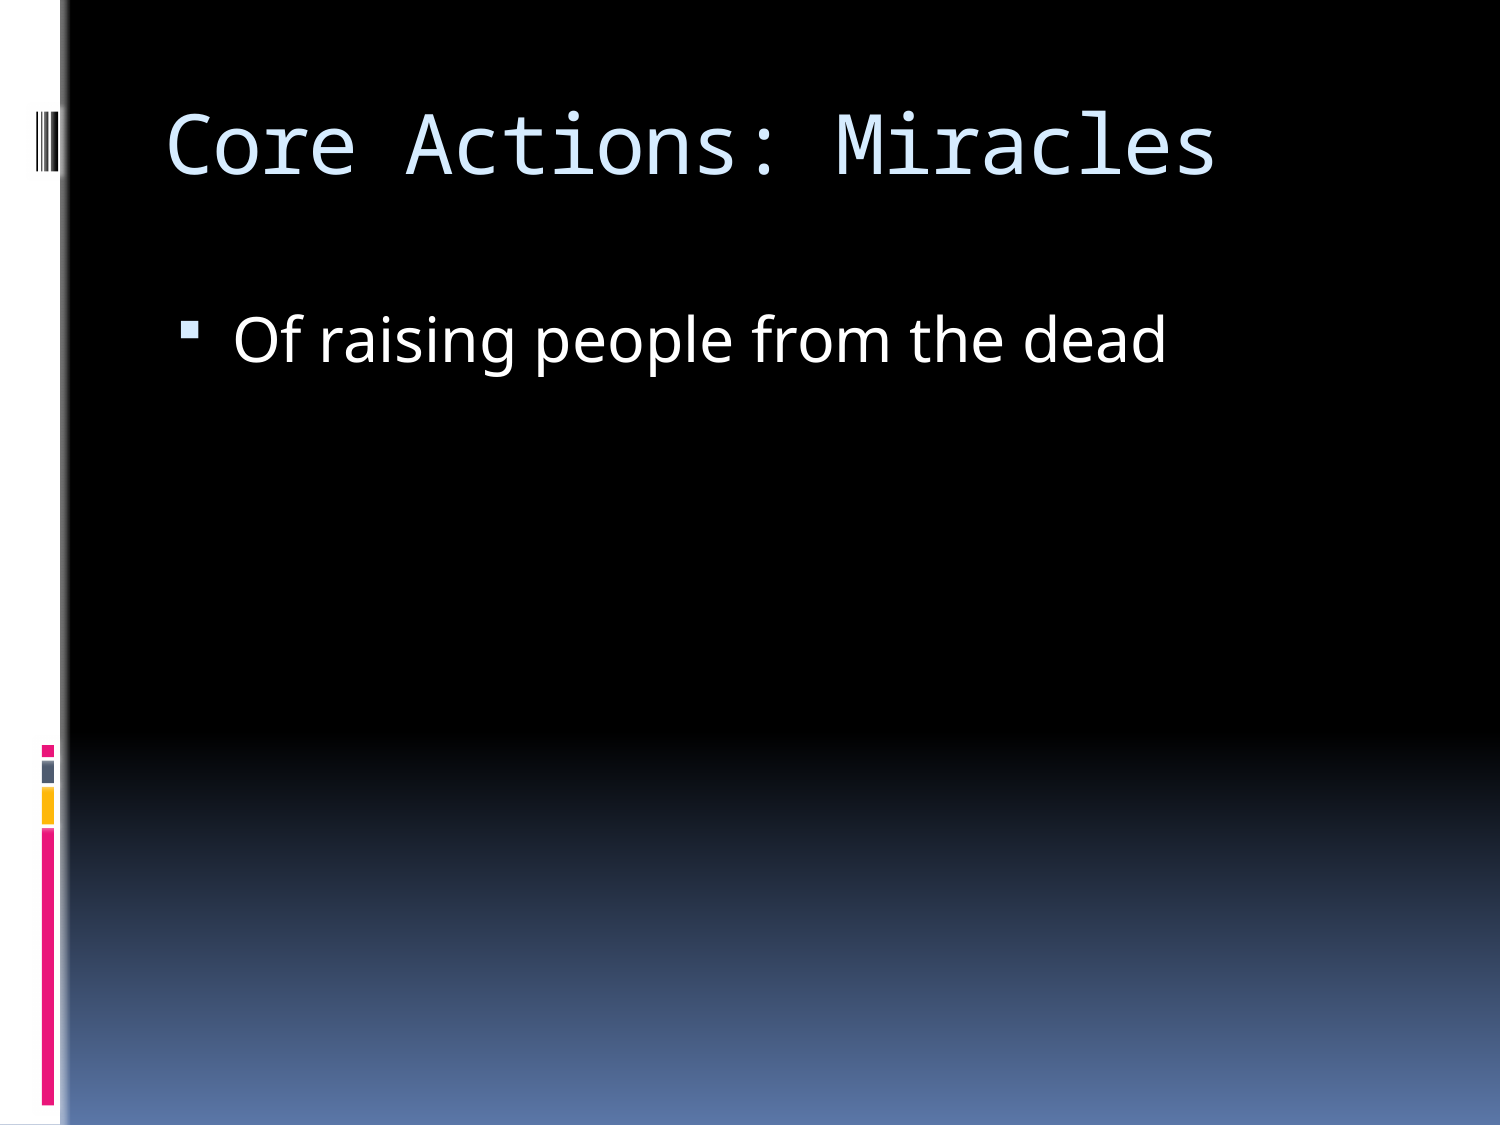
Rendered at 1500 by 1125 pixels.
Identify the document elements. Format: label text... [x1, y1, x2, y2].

title Core Actions: Miracles [150, 83, 1425, 234]
list Of raising people from the dead [150, 292, 1425, 1043]
